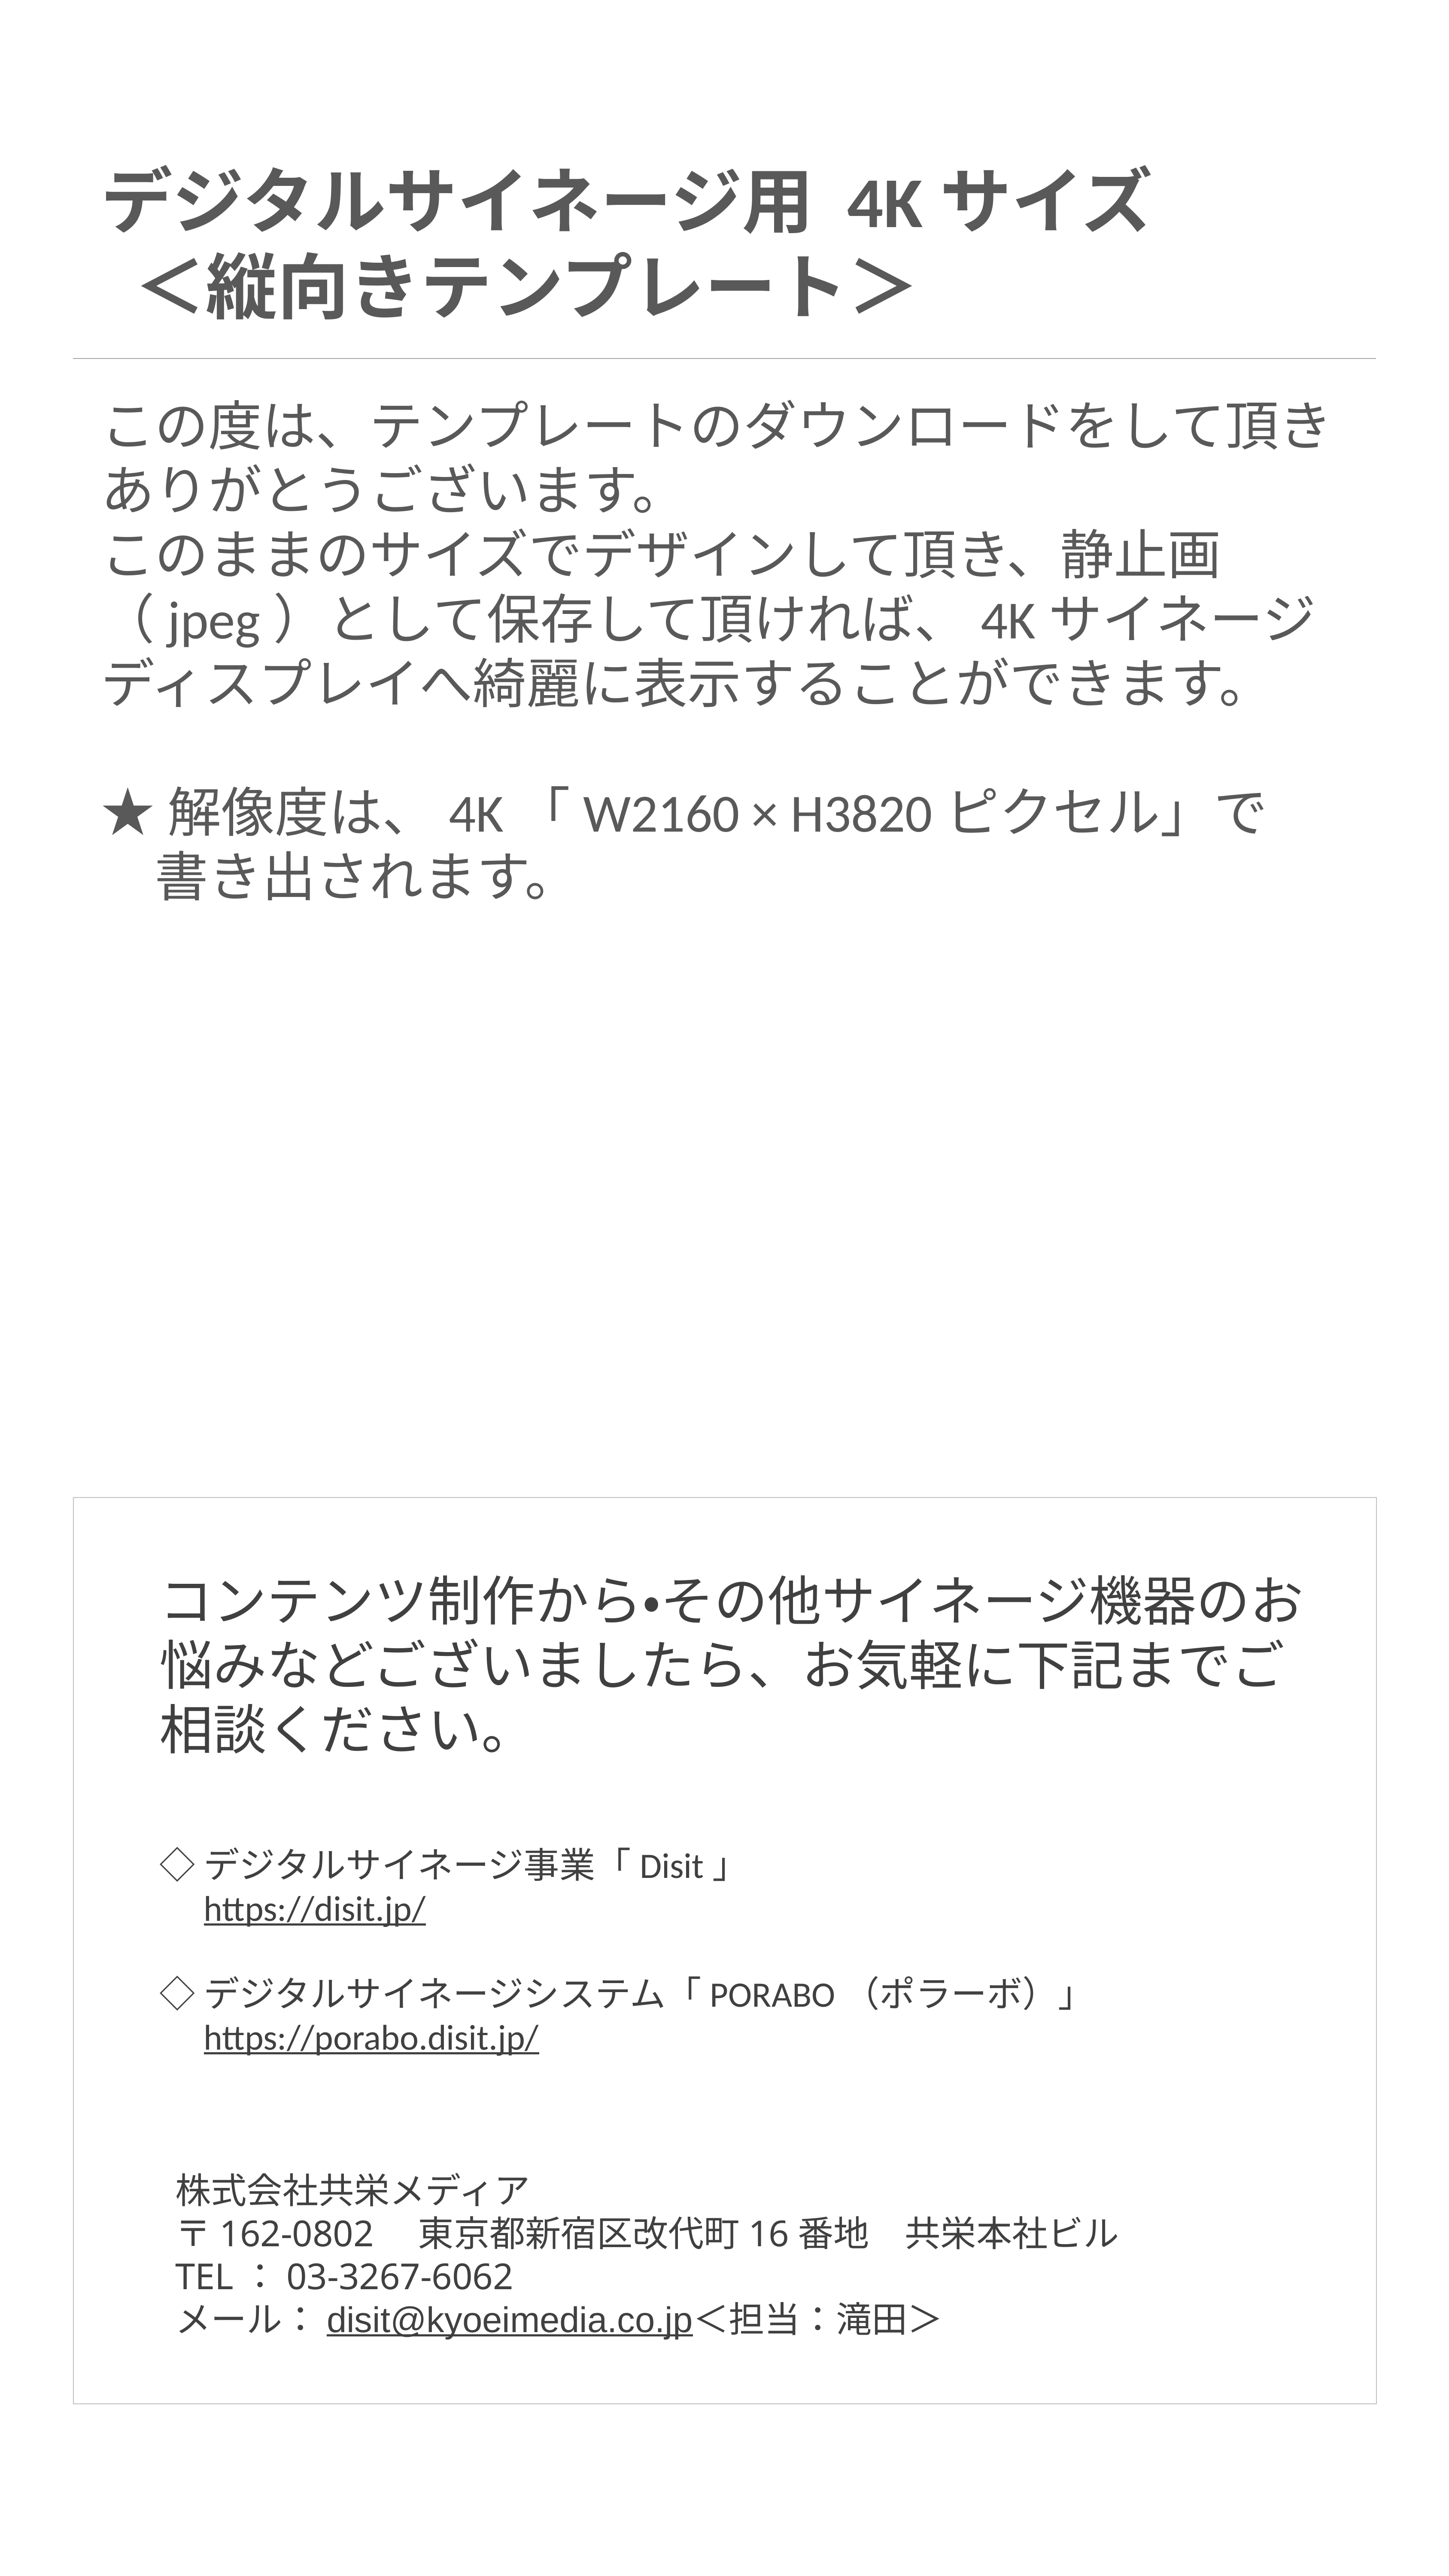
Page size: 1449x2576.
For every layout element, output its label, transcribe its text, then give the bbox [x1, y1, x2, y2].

text_box デジタルサイネージ用 4Kサイズ ＜縦向きテンプレート＞ この度は、テンプレートのダウンロードをして頂きありがとうございます。 このままのサイズでデザインして頂き、静止画（jpeg）として保存して頂ければ、4Kサイネージディスプレイへ綺麗に表示することができます。 ★解像度は、4K「W2160 × H3820ピクセル」で 書き出されます。 [94, 359, 1376, 911]
text_box デジタルサイネージ用 4Kサイズ ＜縦向きテンプレート＞ この度は、テンプレートのダウンロードをして頂きありがとうございます。 このままのサイズでデザインして頂き、静止画（jpeg）として保存して頂ければ、4Kサイネージディスプレイへ綺麗に表示することができます。 ★解像度は、4K「W2160 × H3820ピクセル」で 書き出されます。 [94, 152, 1376, 358]
text_box [73, 1497, 1377, 2404]
